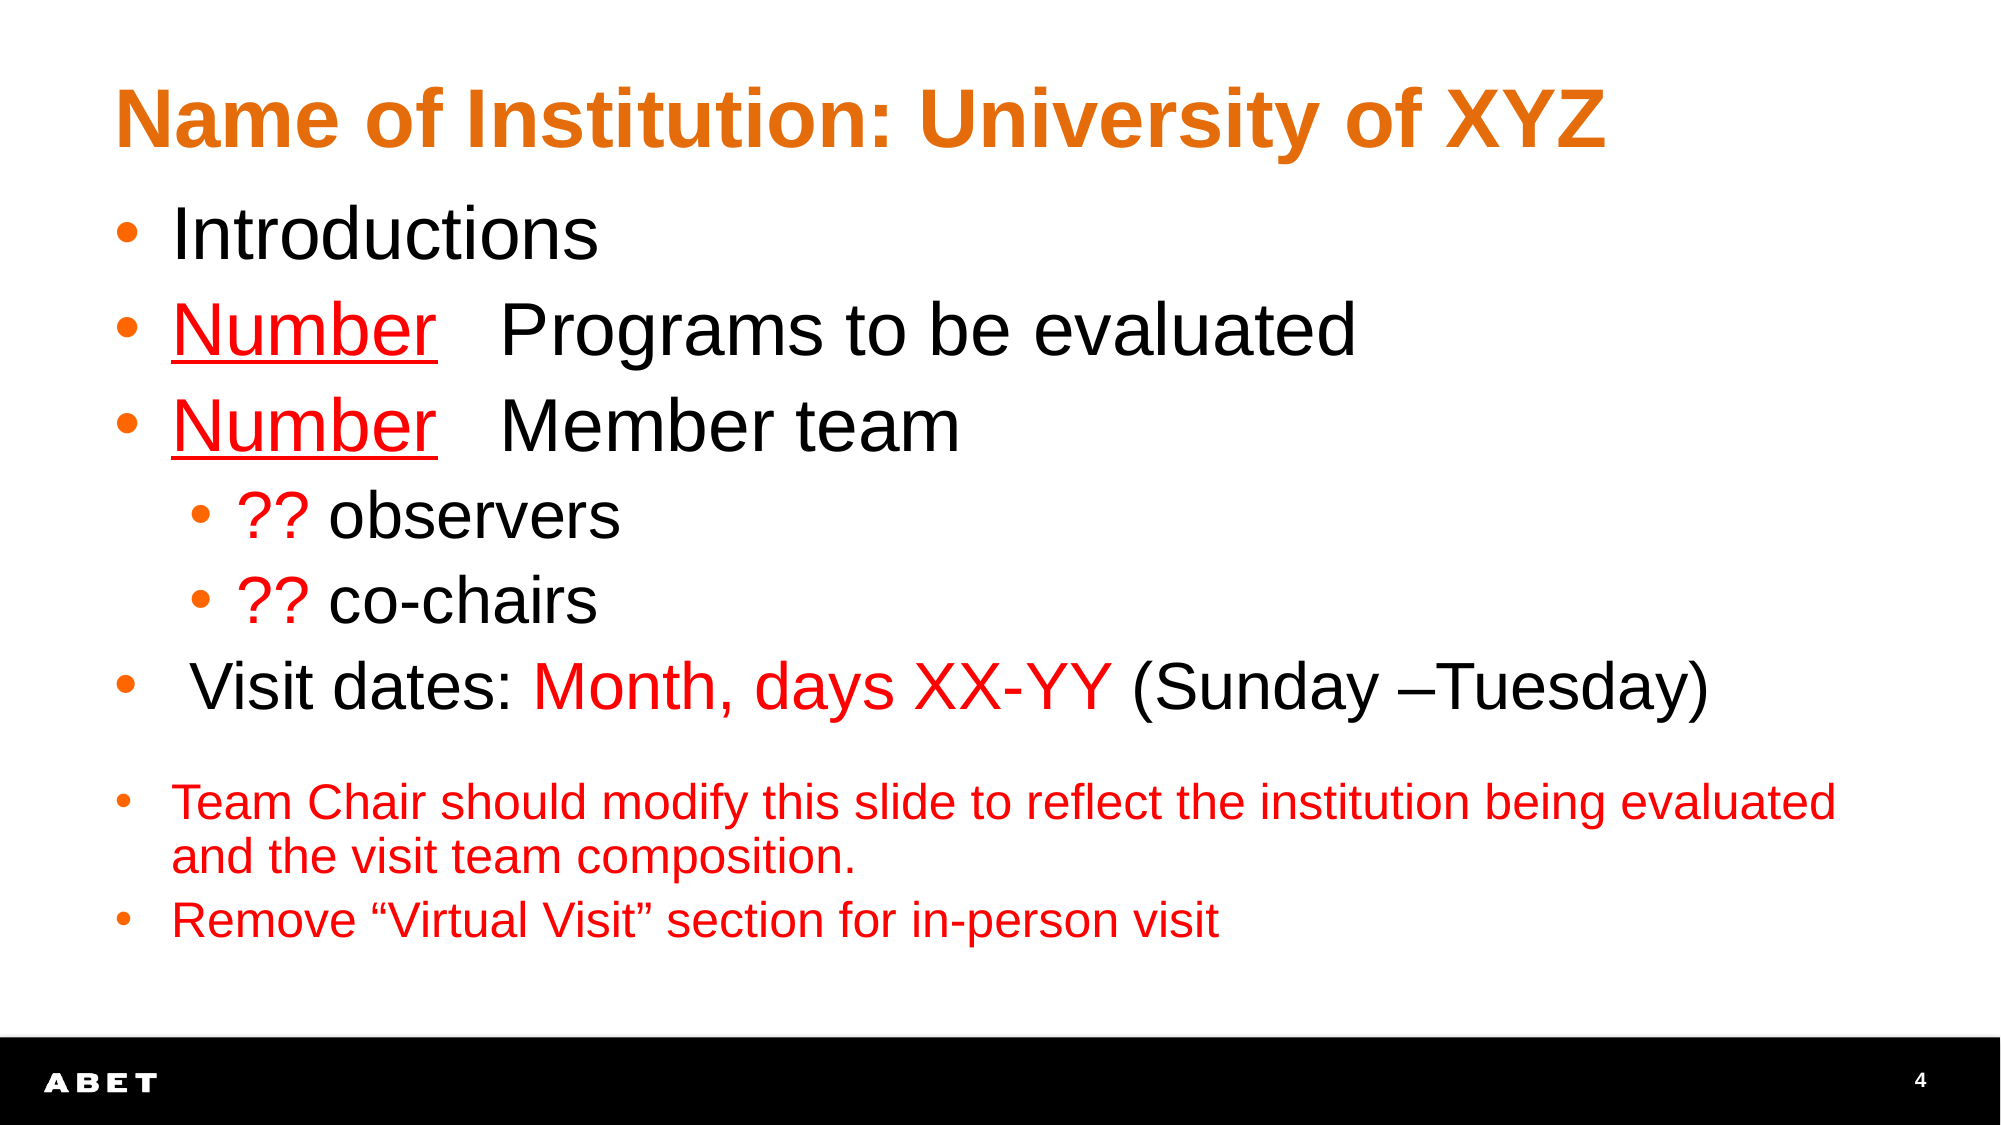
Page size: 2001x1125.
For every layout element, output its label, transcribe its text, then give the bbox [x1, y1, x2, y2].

picture [16, 1052, 184, 1113]
title Name of Institution: University of XYZ [99, 57, 1900, 187]
list Introductions Number Programs to be evaluated Number Member team ?? observers ?? co-chairs Visit dates: Month, days XX-YY (Sunday –Tuesday) Team Chair should modify this slide to reflect the institution being evaluated and the visit team composition. Remove “Virtual Visit” section for in-person visit [99, 187, 1900, 901]
